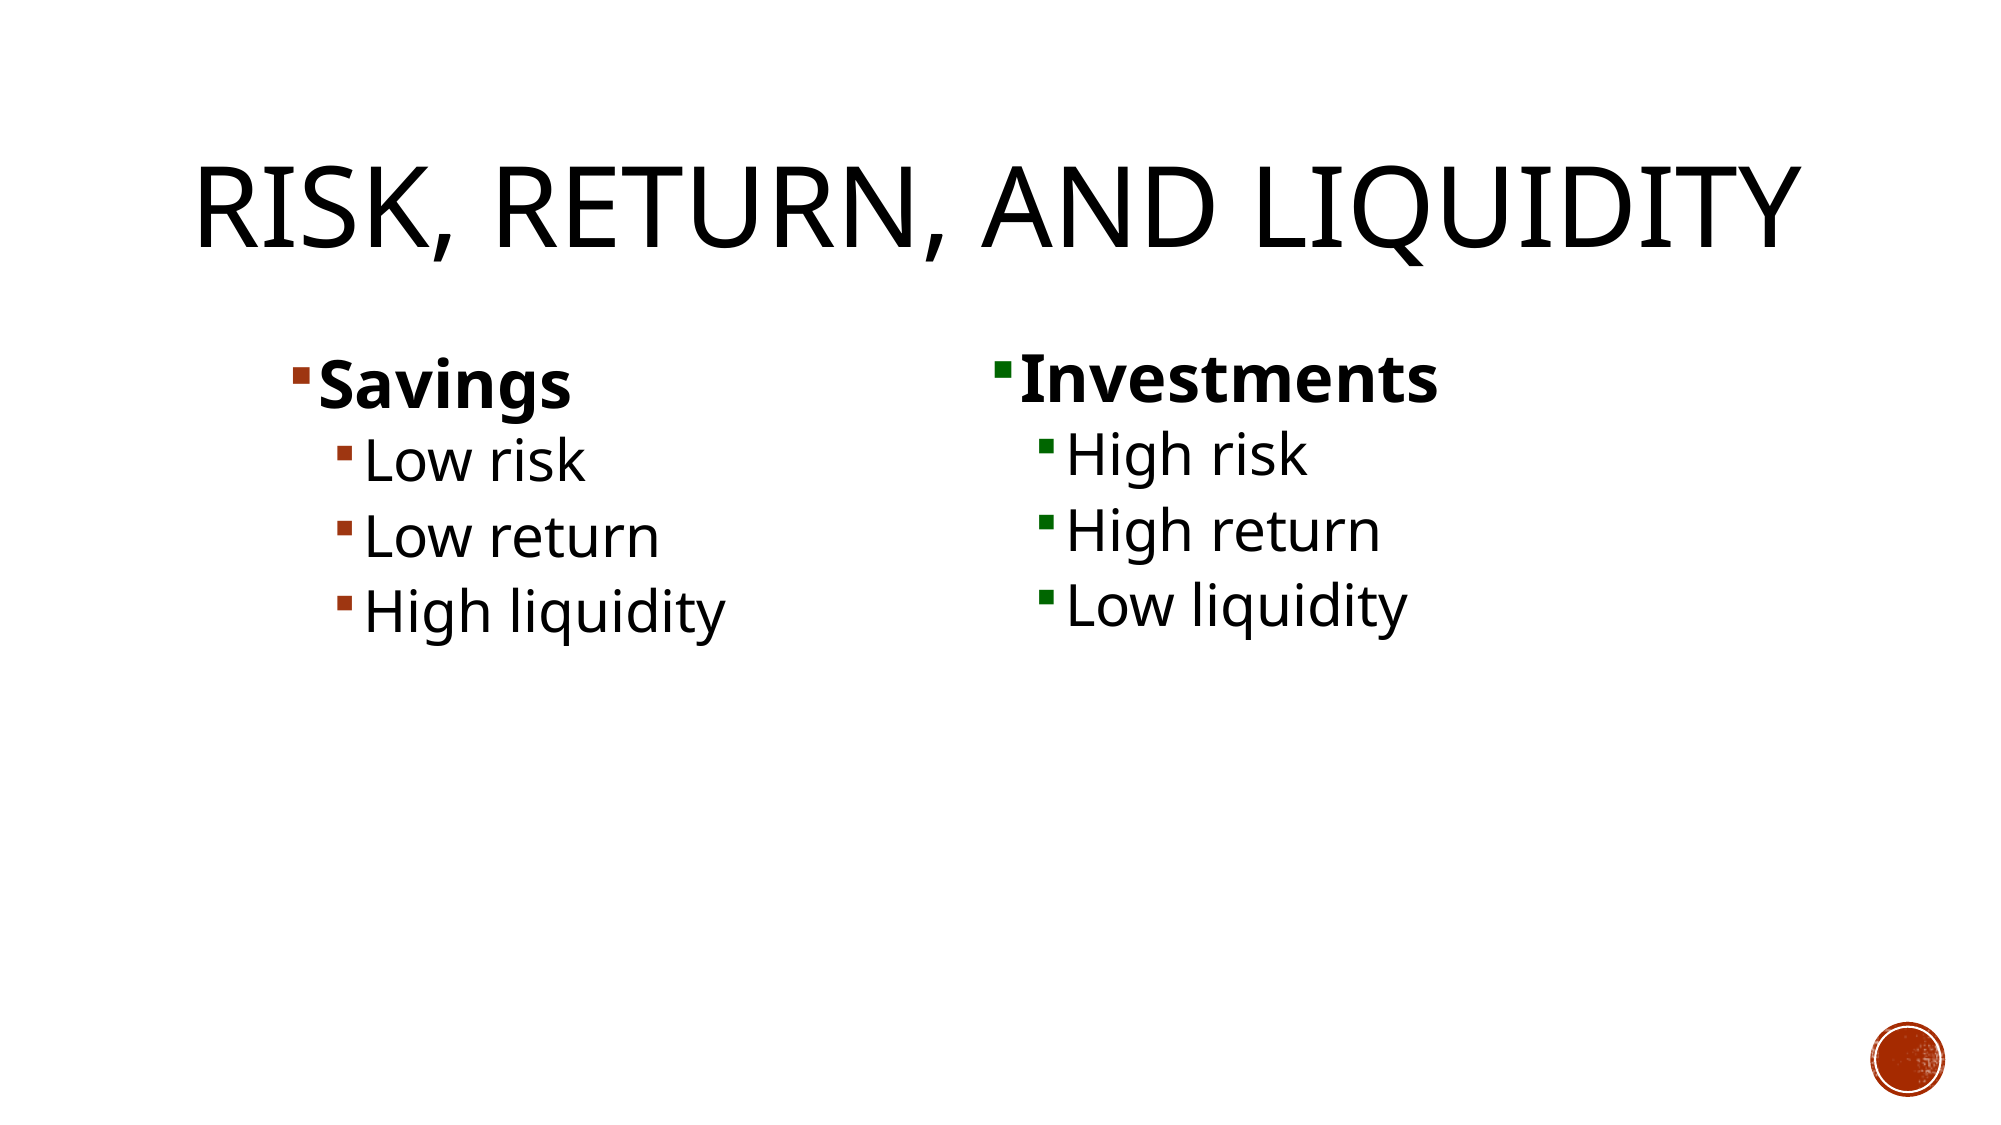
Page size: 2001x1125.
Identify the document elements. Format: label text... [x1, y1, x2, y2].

list Savings Low risk Low return High liquidity [273, 343, 934, 1086]
title Risk, Return, and Liquidity [175, 79, 1826, 344]
list Investments High risk High return Low liquidity [975, 337, 1636, 1080]
